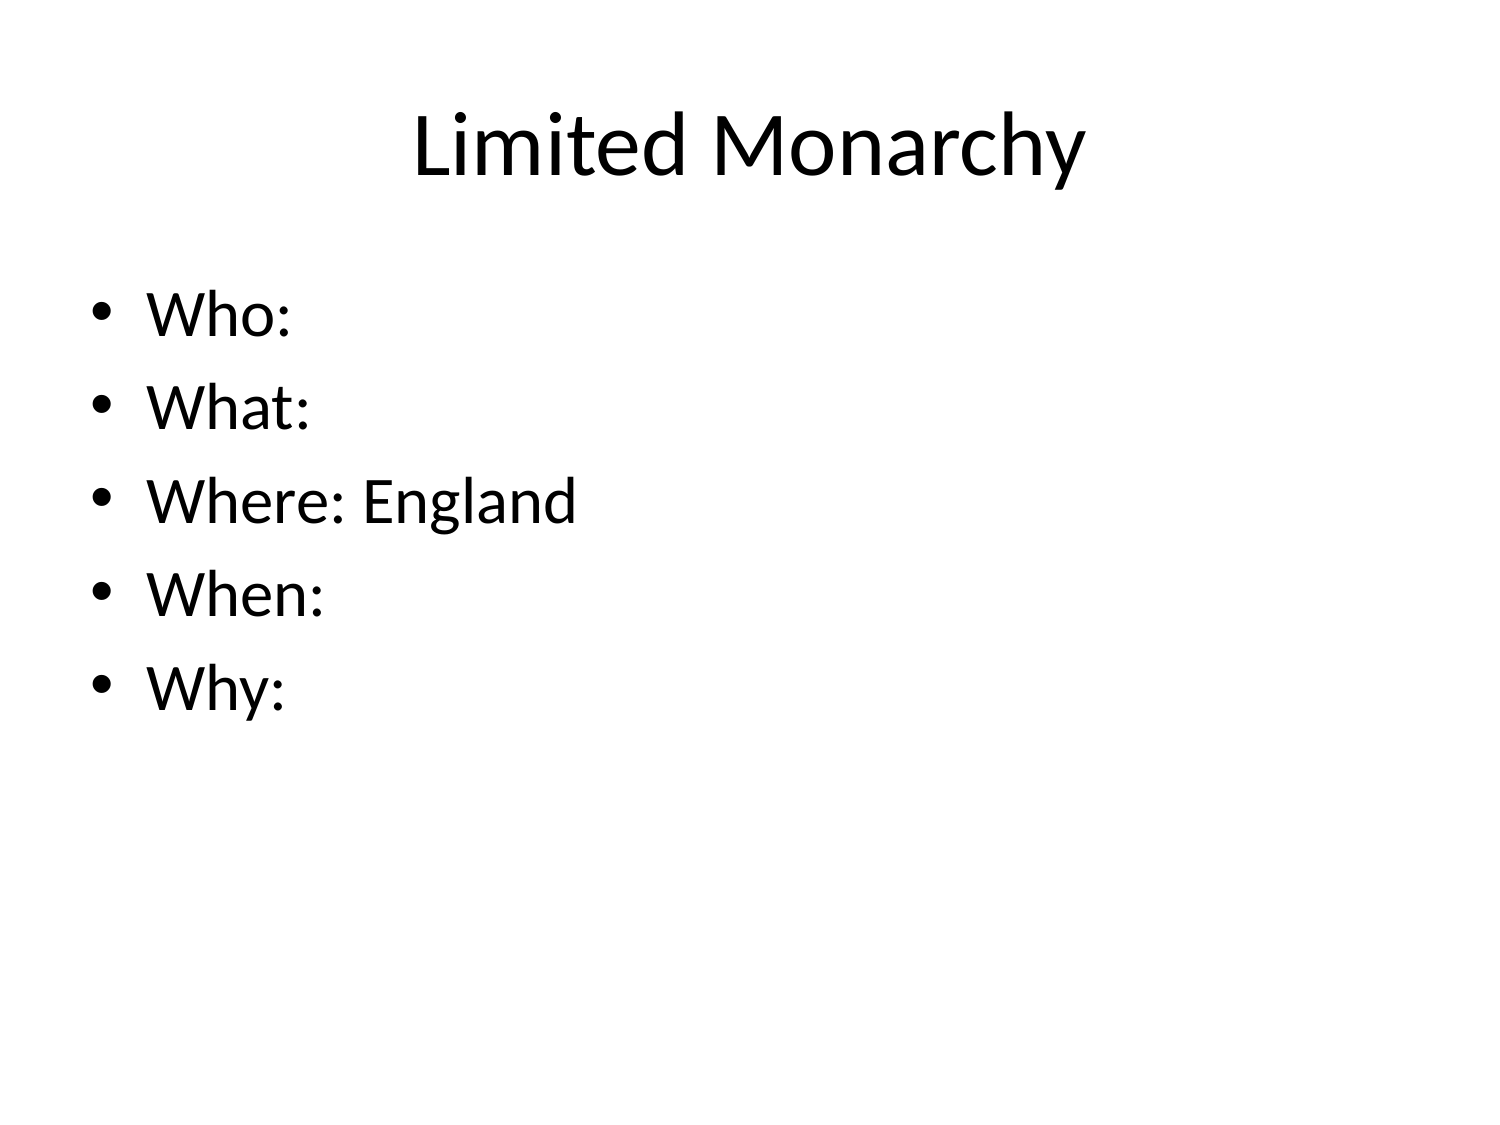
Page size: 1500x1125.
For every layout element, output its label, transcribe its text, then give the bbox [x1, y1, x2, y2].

title Limited Monarchy [75, 45, 1425, 233]
list Who: What: Where: England When: Why: [75, 262, 1425, 1005]
